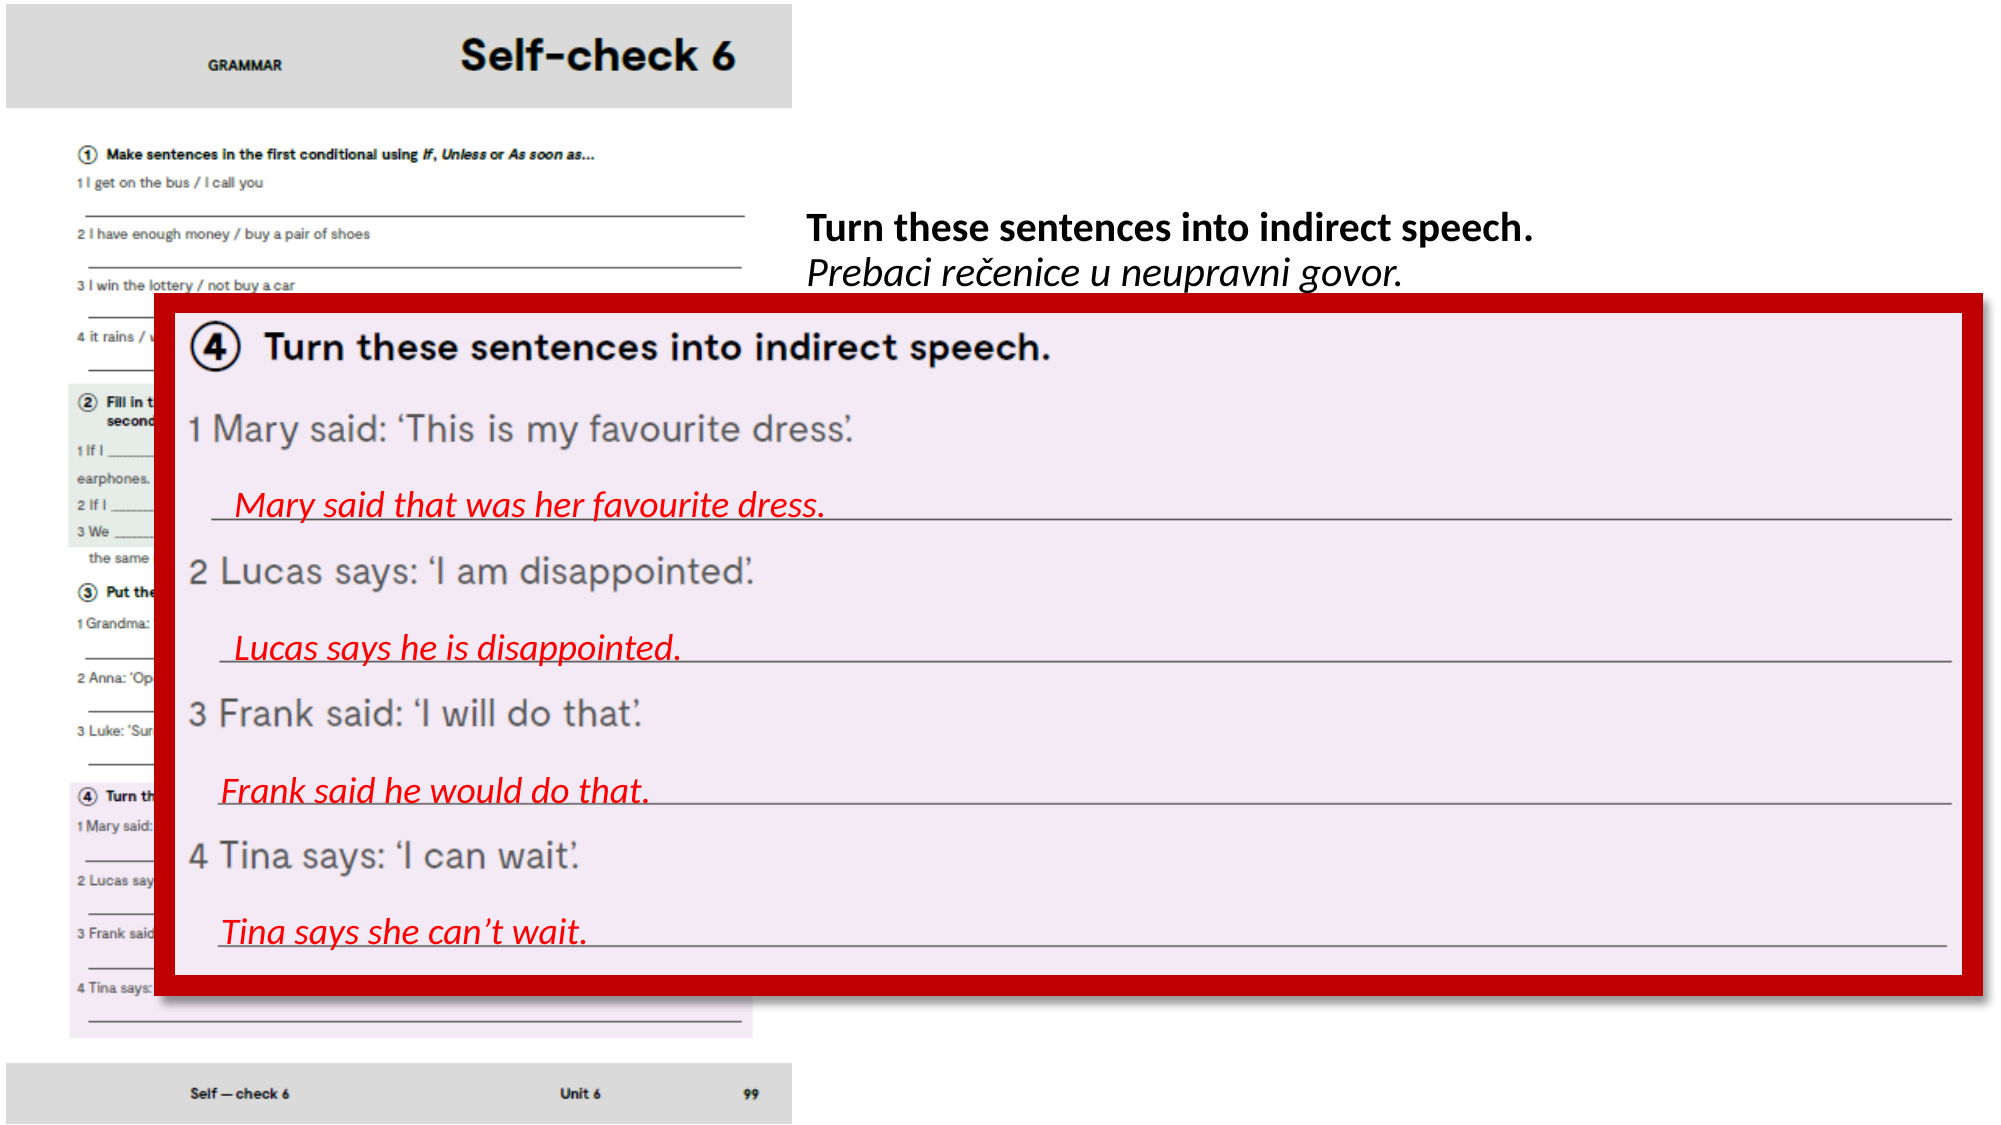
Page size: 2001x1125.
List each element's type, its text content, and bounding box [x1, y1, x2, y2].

picture [6, 4, 1962, 1124]
text_box Turn these sentences into indirect speech. Prebaci rečenice u neupravni govor. [792, 198, 2000, 927]
